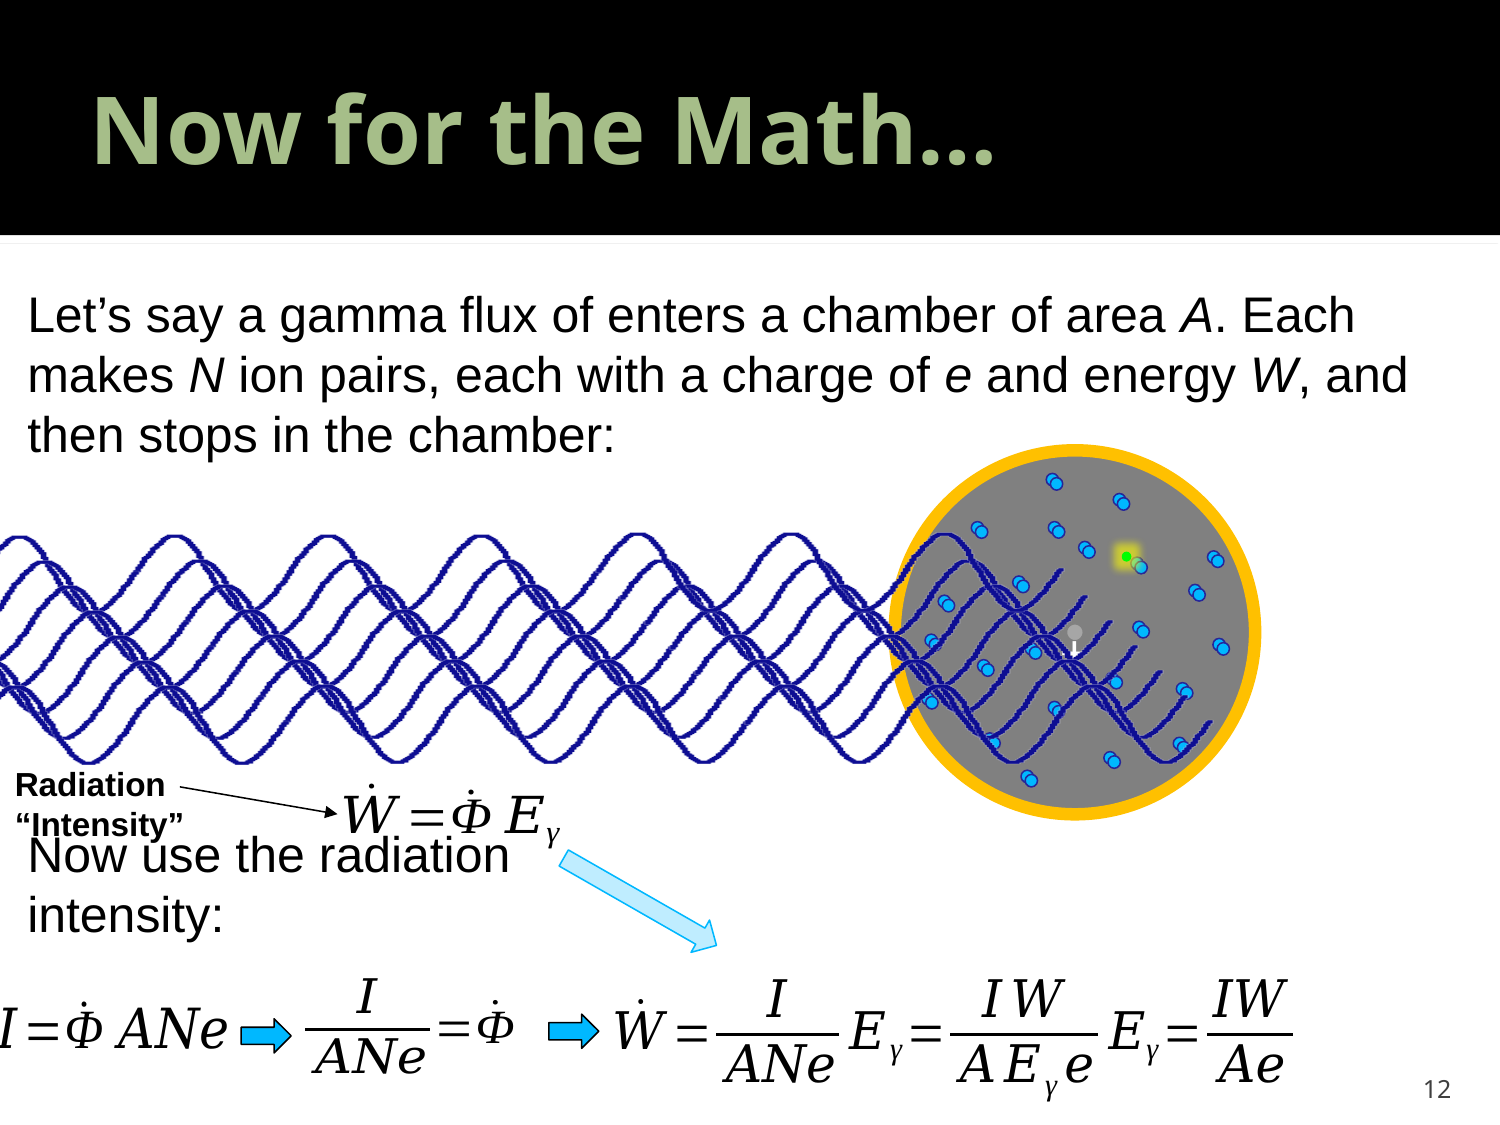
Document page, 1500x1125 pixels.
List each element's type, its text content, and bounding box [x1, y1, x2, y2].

text_box [241, 1018, 292, 1053]
text_box [1241, 644, 1255, 703]
text_box 12 [1345, 1062, 1467, 1108]
text_box [1046, 473, 1058, 485]
picture [0, 485, 1241, 828]
text_box [1050, 477, 1063, 485]
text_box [1188, 567, 1300, 644]
title Now for the Math… [75, 7, 1500, 248]
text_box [317, 786, 338, 815]
text_box Radiation “Intensity” [0, 828, 211, 851]
text_box [1113, 493, 1126, 506]
text_box [969, 450, 1244, 587]
text_box [548, 1014, 599, 1049]
text_box [1207, 550, 1220, 563]
text_box [559, 849, 717, 953]
text_box [1117, 497, 1130, 511]
text_box [1211, 554, 1224, 567]
